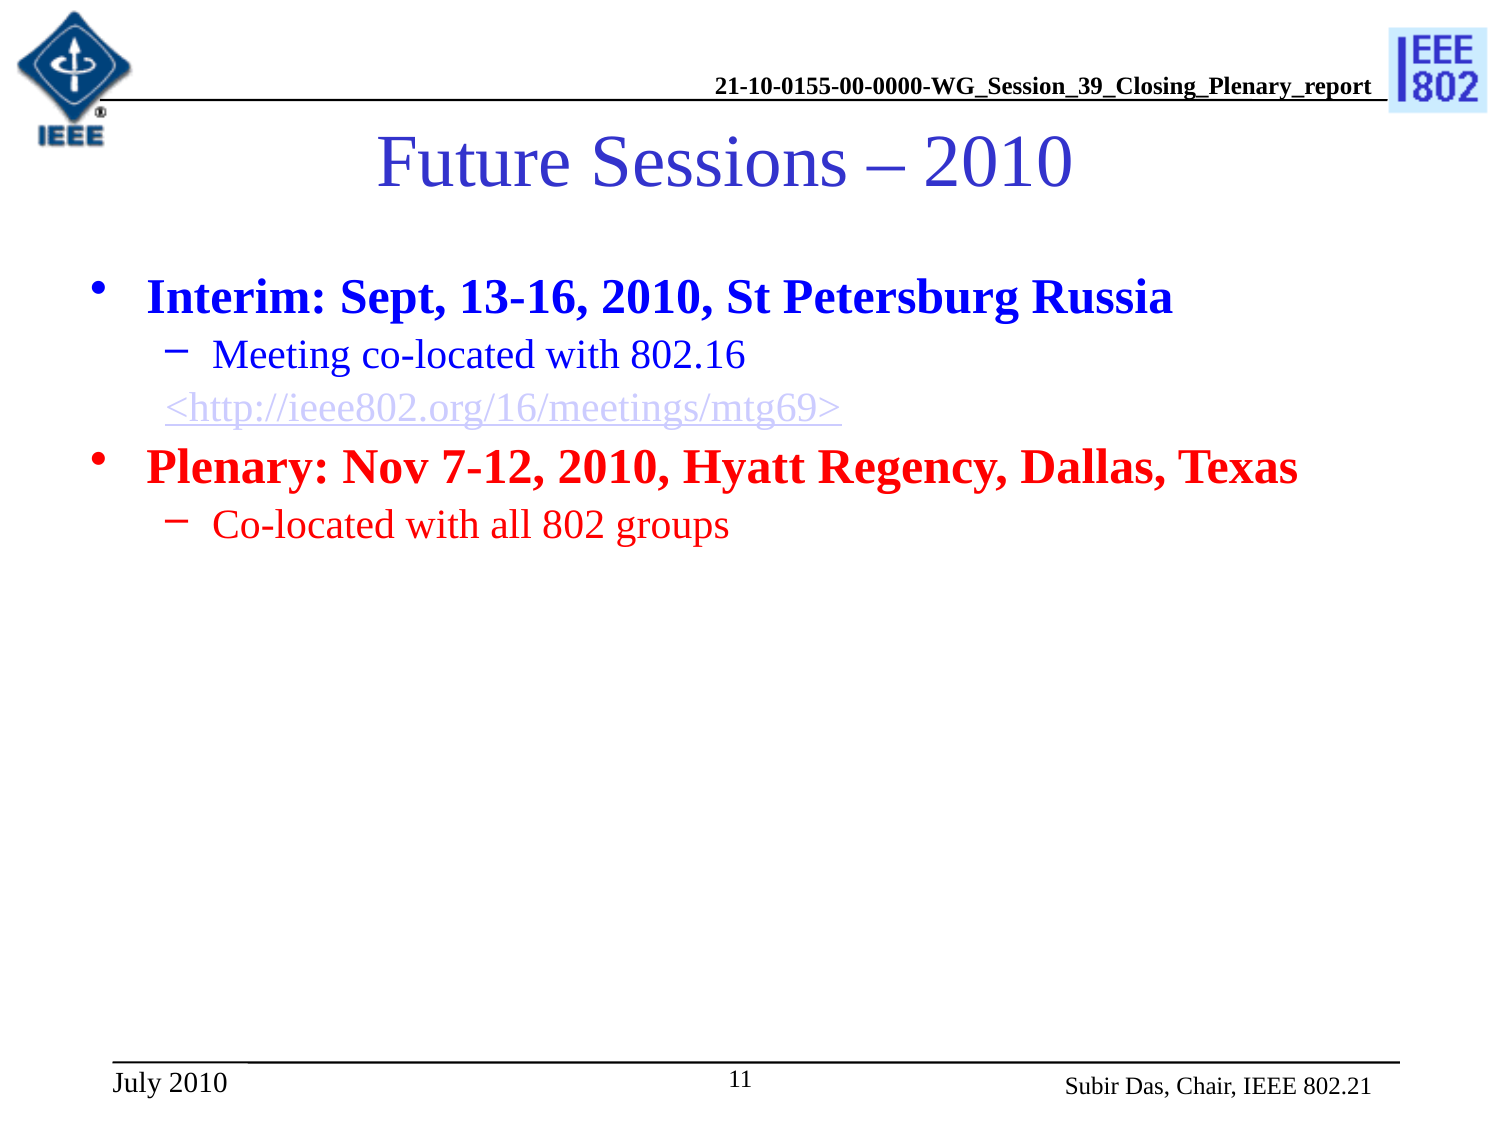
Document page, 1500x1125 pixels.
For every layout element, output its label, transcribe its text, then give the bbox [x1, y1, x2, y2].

text_box Subir Das, Chair, IEEE 802.21 [1049, 1062, 1413, 1125]
list Interim: Sept, 13-16, 2010, St Petersburg Russia Meeting co-located with 802.16 <http://ieee802.org/16/meetings/mtg69> Plenary: Nov 7-12, 2010, Hyatt Regency, Dallas, Texas Co-located with all 802 groups [74, 262, 1438, 901]
title Future Sessions – 2010 [24, 112, 1426, 251]
slide_number 11 [674, 1061, 800, 1101]
picture [12, 9, 137, 150]
picture [1374, 9, 1499, 138]
